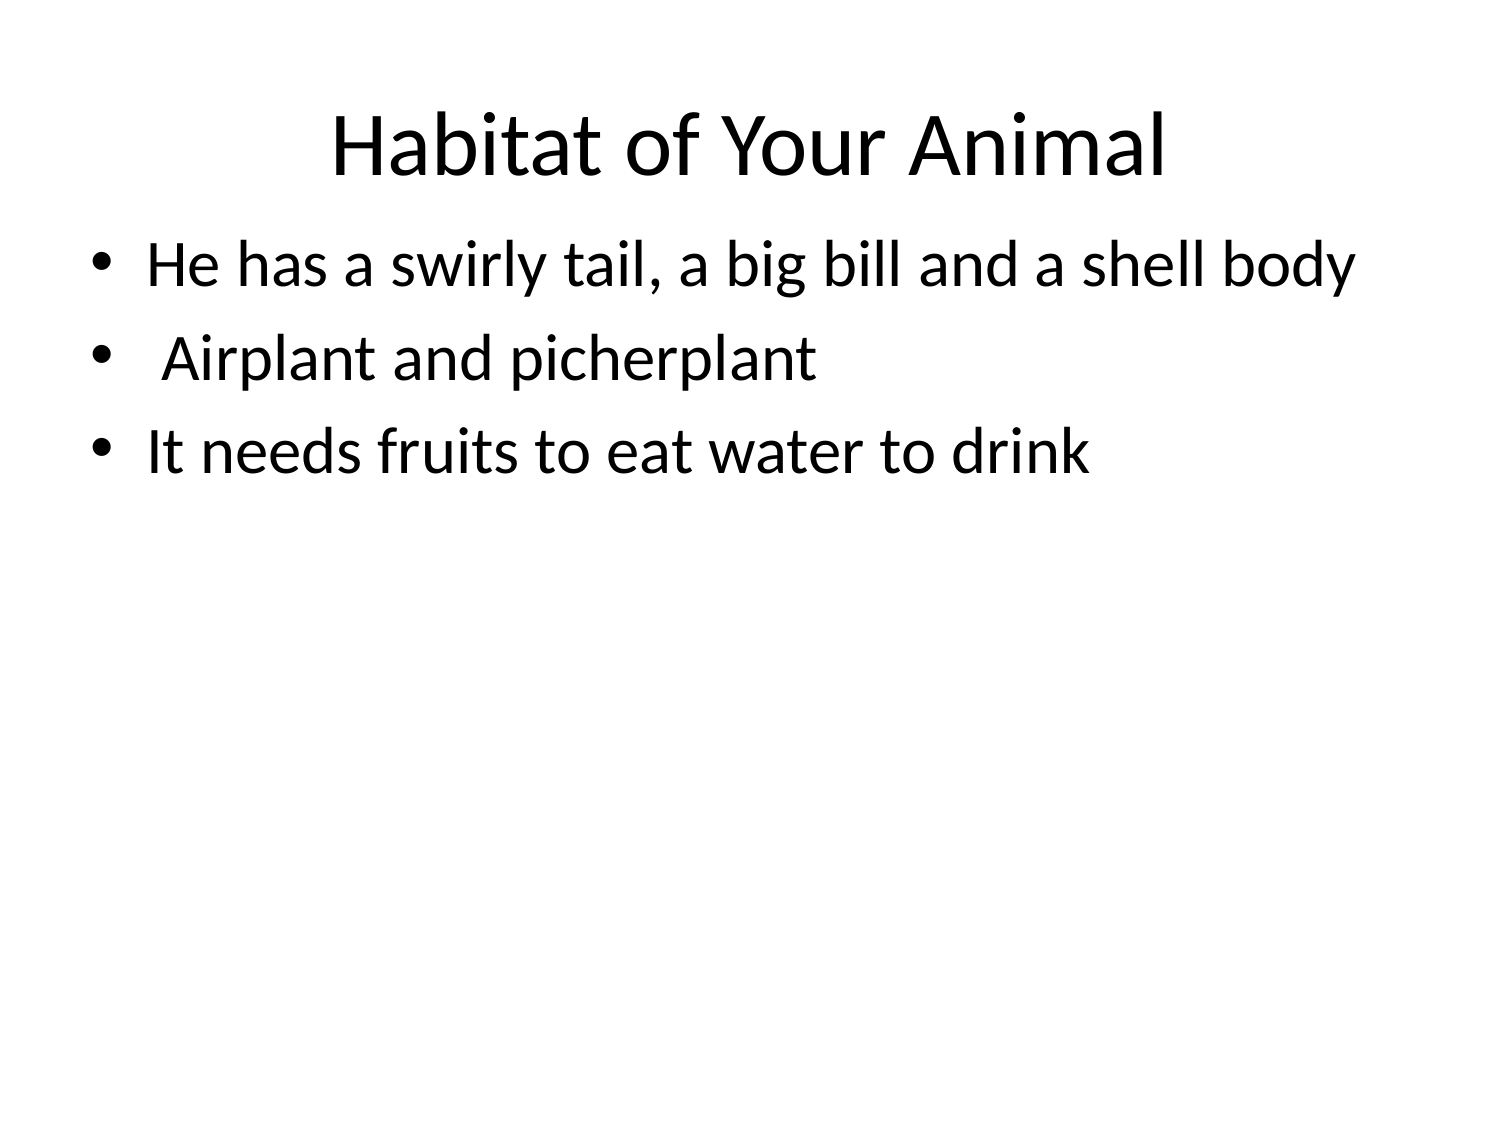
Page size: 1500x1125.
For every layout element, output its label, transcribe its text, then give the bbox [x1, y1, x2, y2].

list He has a swirly tail, a big bill and a shell body Airplant and picherplant It needs fruits to eat water to drink [75, 212, 1425, 1005]
title Habitat of Your Animal [75, 45, 1425, 212]
